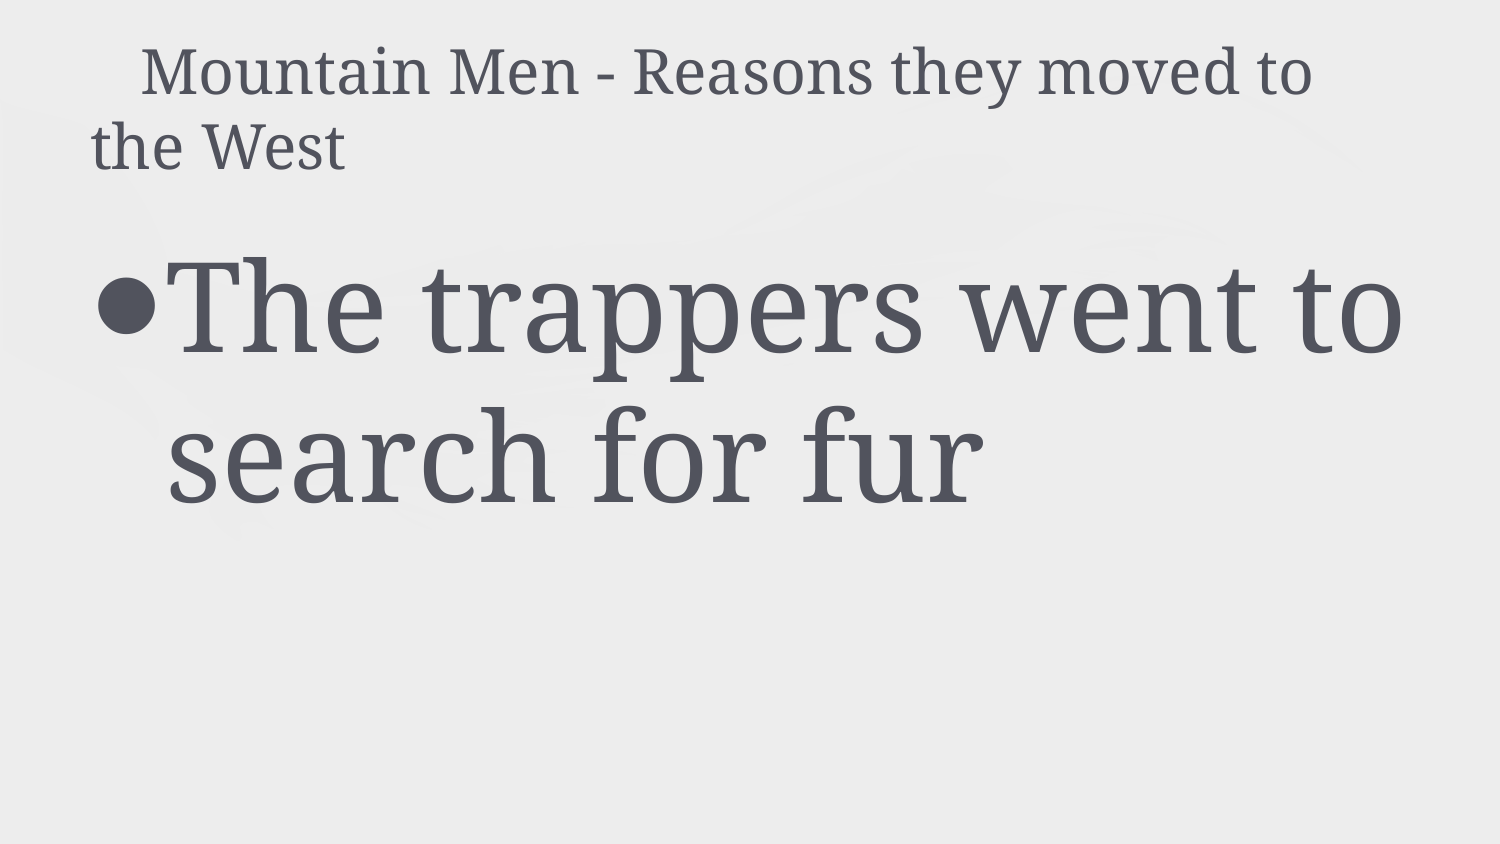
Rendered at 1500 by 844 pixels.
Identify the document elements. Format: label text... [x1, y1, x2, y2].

title Mountain Men - Reasons they moved to the West [75, 25, 1425, 197]
list The trappers went to search for fur [75, 212, 1425, 808]
